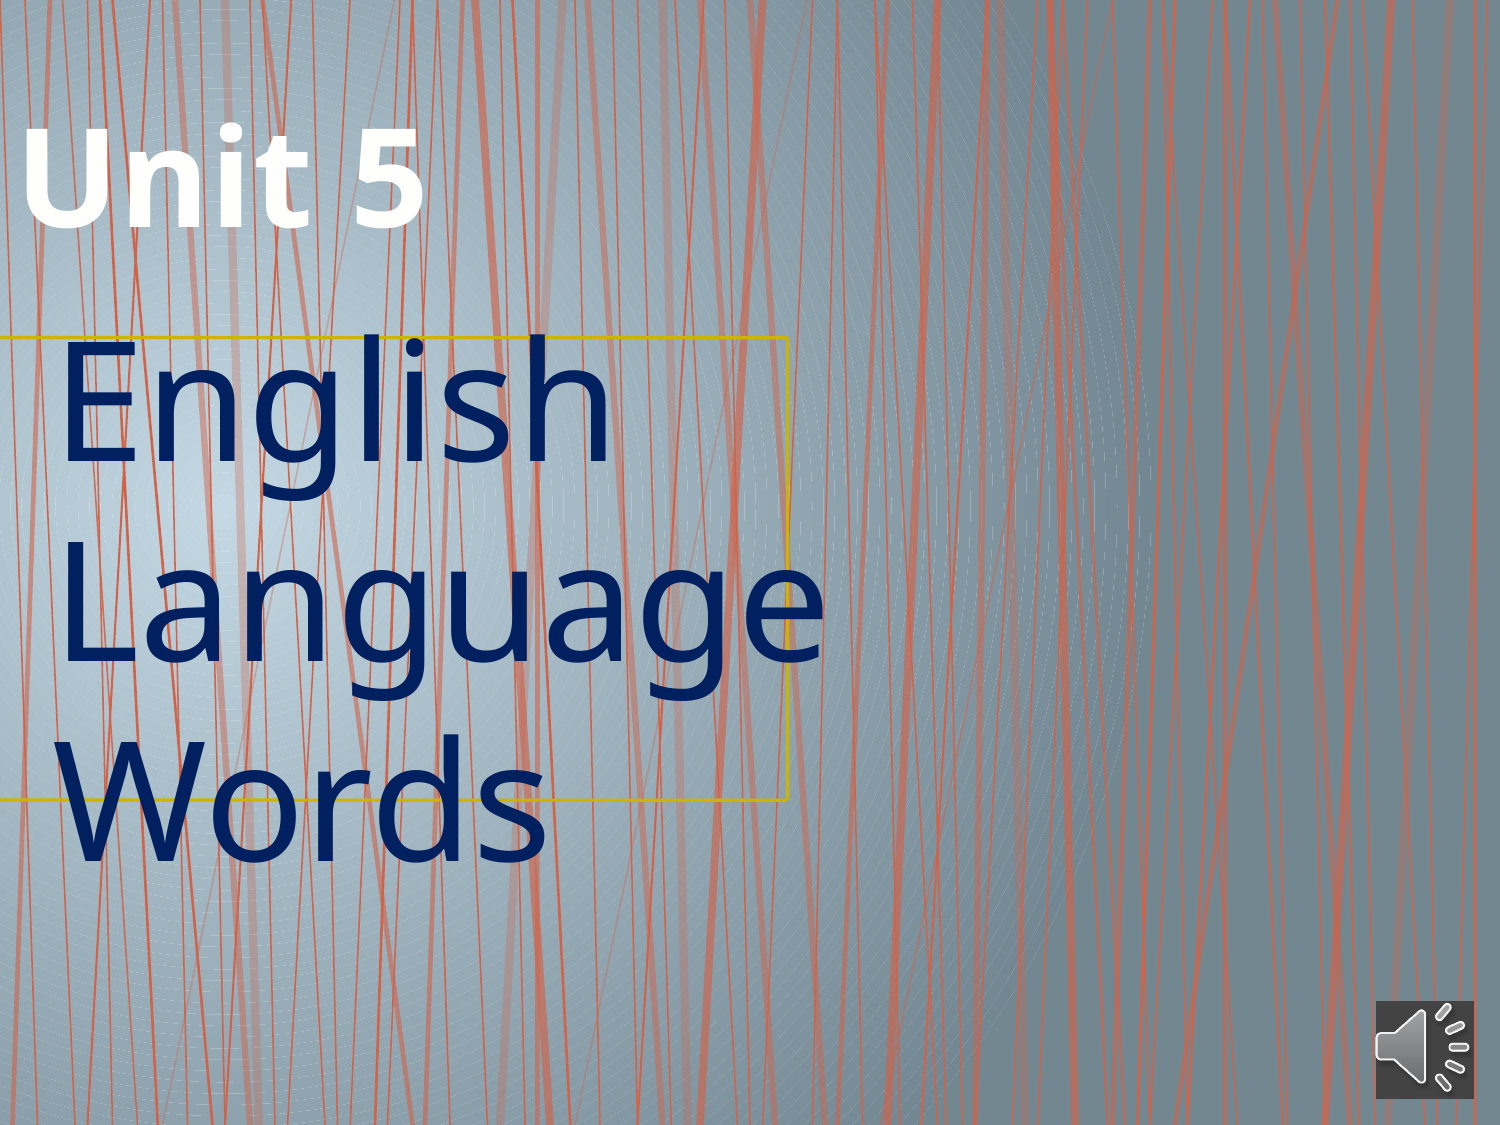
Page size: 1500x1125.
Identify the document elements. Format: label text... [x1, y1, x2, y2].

subtitle English Language Words [37, 287, 1188, 938]
title Unit 5 [0, 0, 725, 263]
picture [1374, 999, 1476, 1101]
